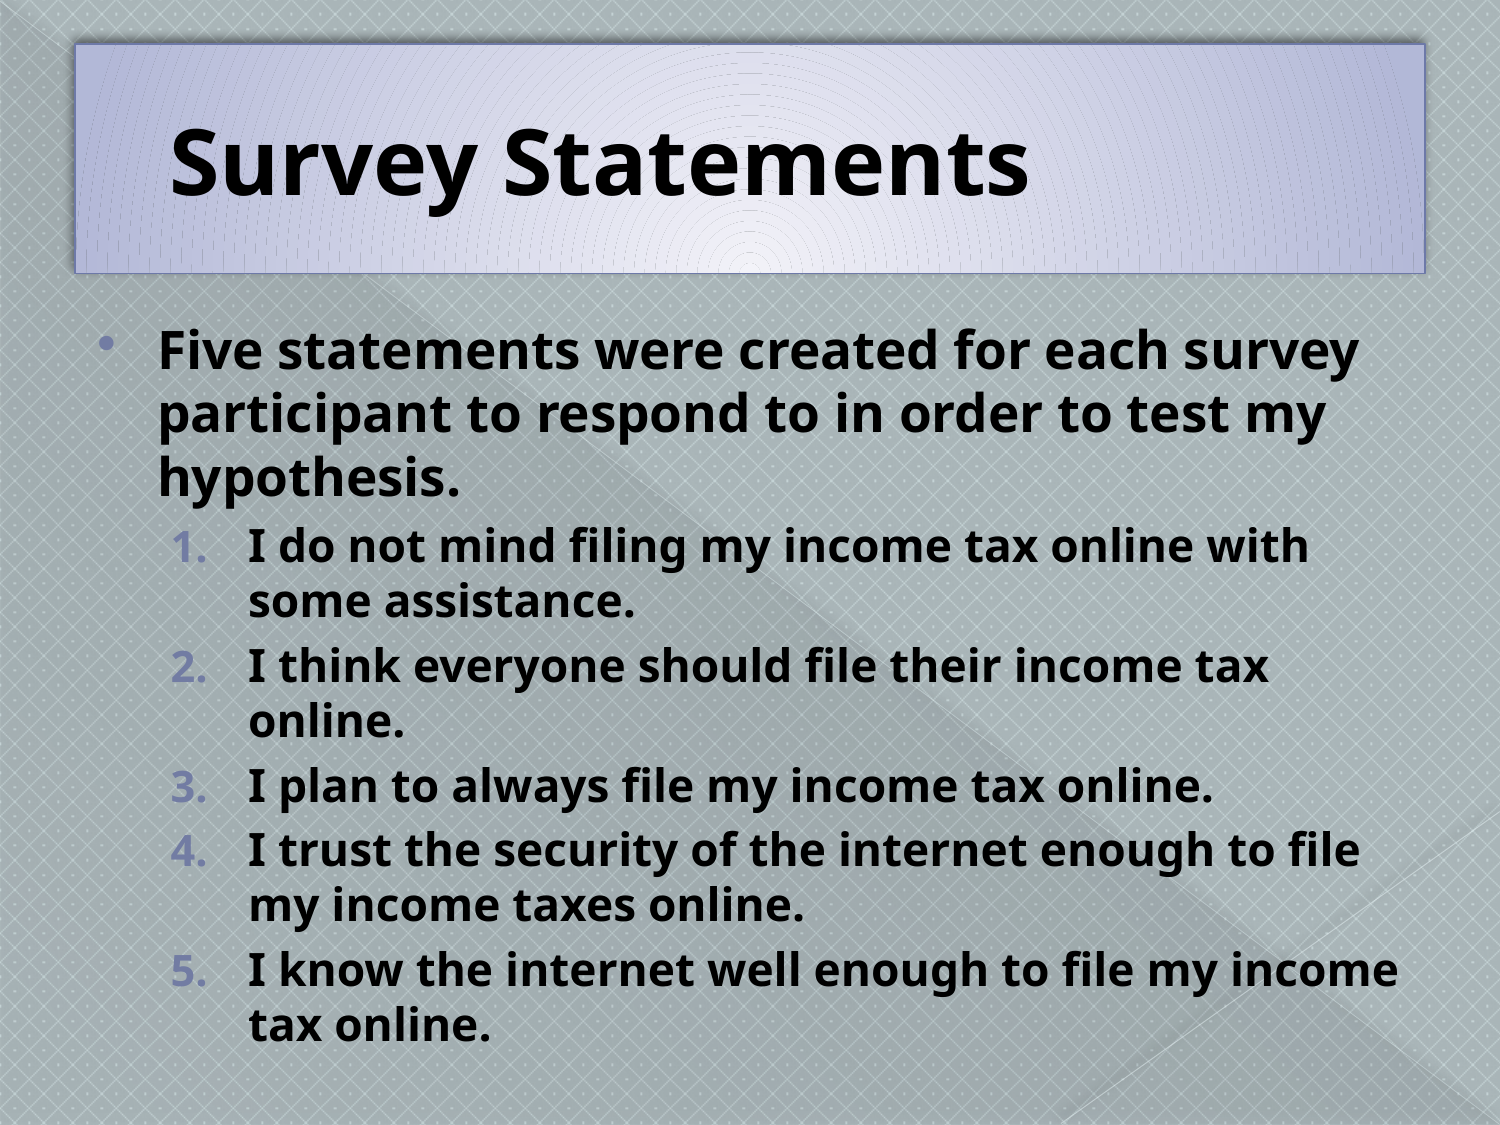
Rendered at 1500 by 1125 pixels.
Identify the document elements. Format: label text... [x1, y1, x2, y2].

list Five statements were created for each survey participant to respond to in order to test my hypothesis. I do not mind filing my income tax online with some assistance. I think everyone should file their income tax online. I plan to always file my income tax online. I trust the security of the internet enough to file my income taxes online. I know the internet well enough to file my income tax online. [75, 308, 1425, 1059]
title Survey Statements [74, 43, 1426, 274]
